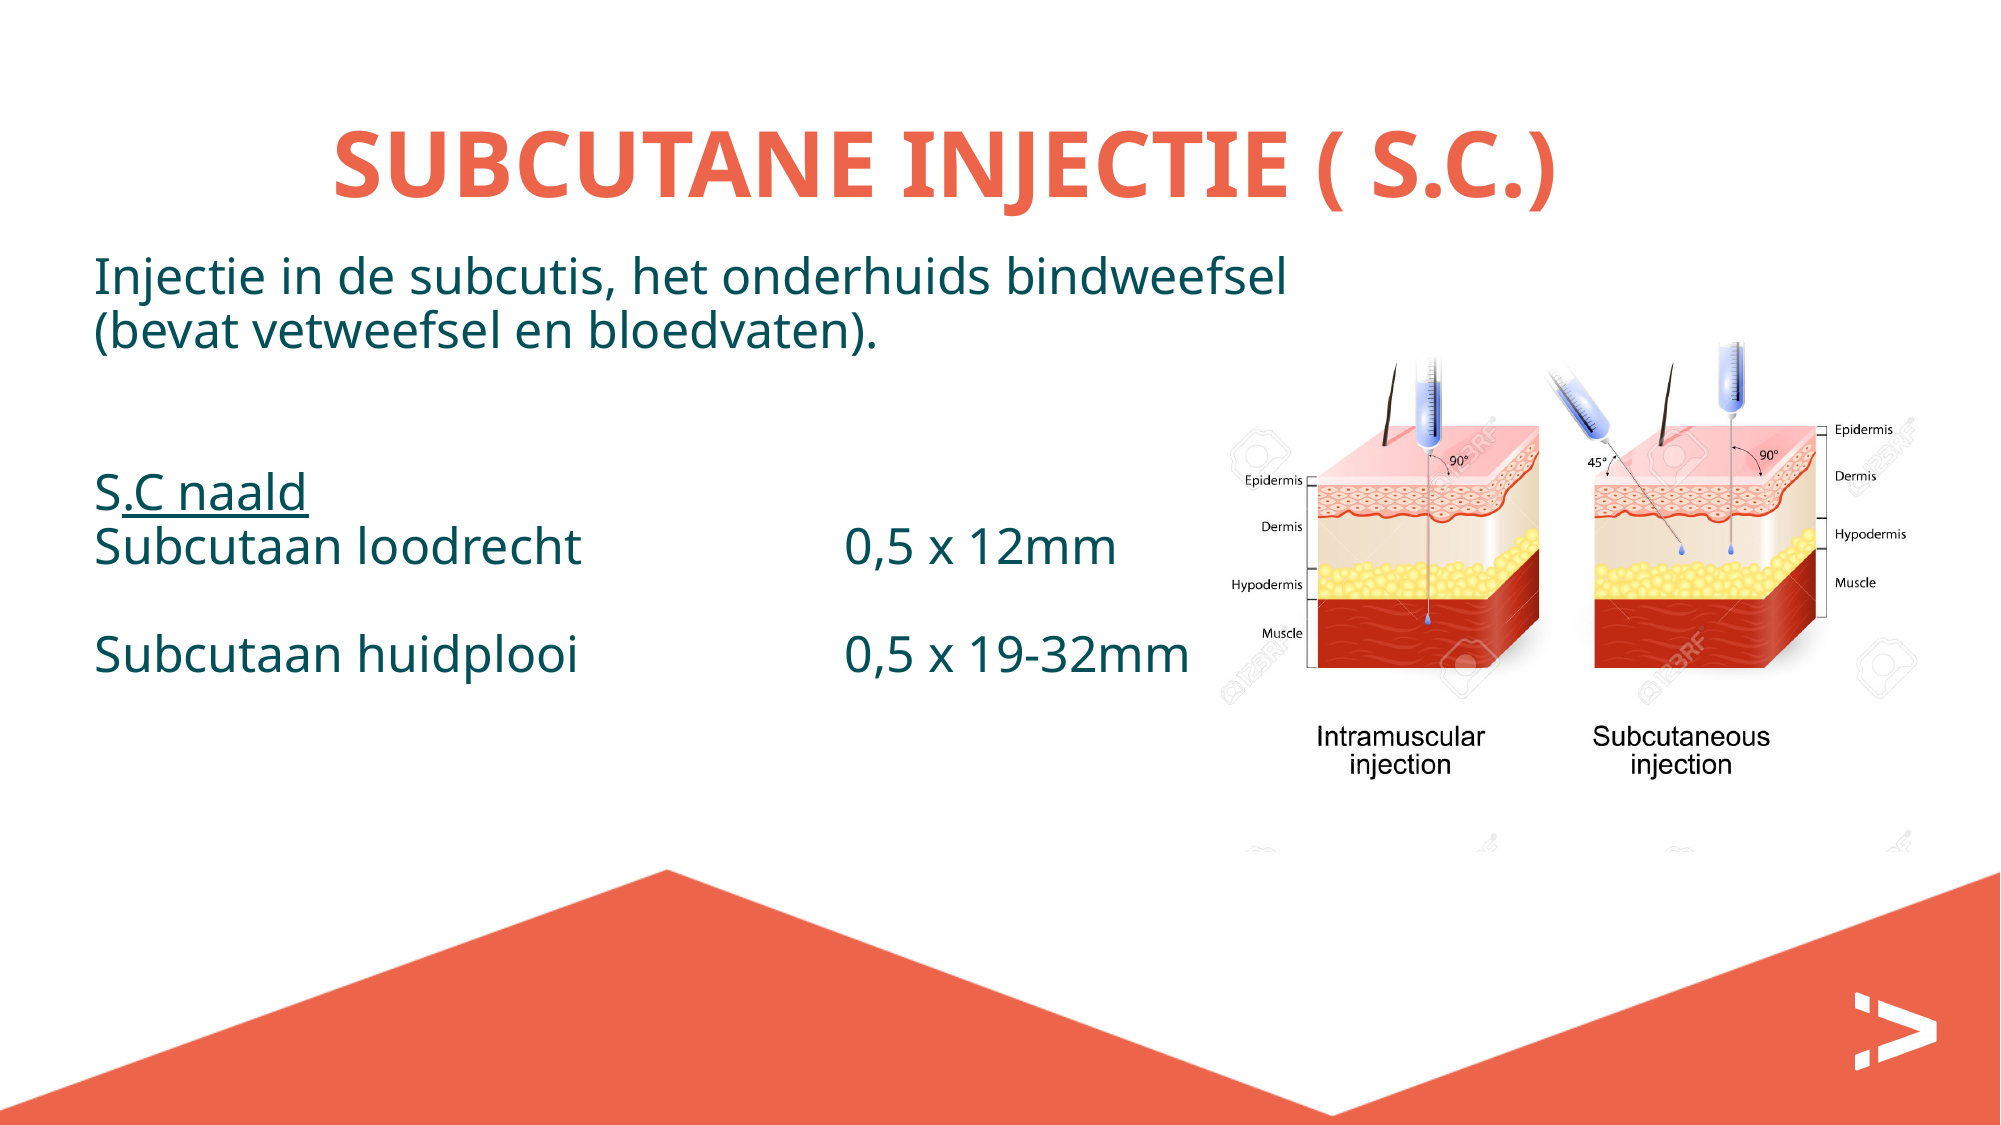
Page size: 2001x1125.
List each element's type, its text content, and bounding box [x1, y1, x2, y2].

title Subcutane injectie ( S.C.) [133, 12, 1759, 325]
list Injectie in de subcutis, het onderhuids bindweefsel (bevat vetweefsel en bloedvaten). S.C naald Subcutaan loodrecht 0,5 x 12mm Subcutaan huidplooi 0,5 x 19-32mm [79, 243, 1705, 871]
picture [0, 0, 2000, 1125]
